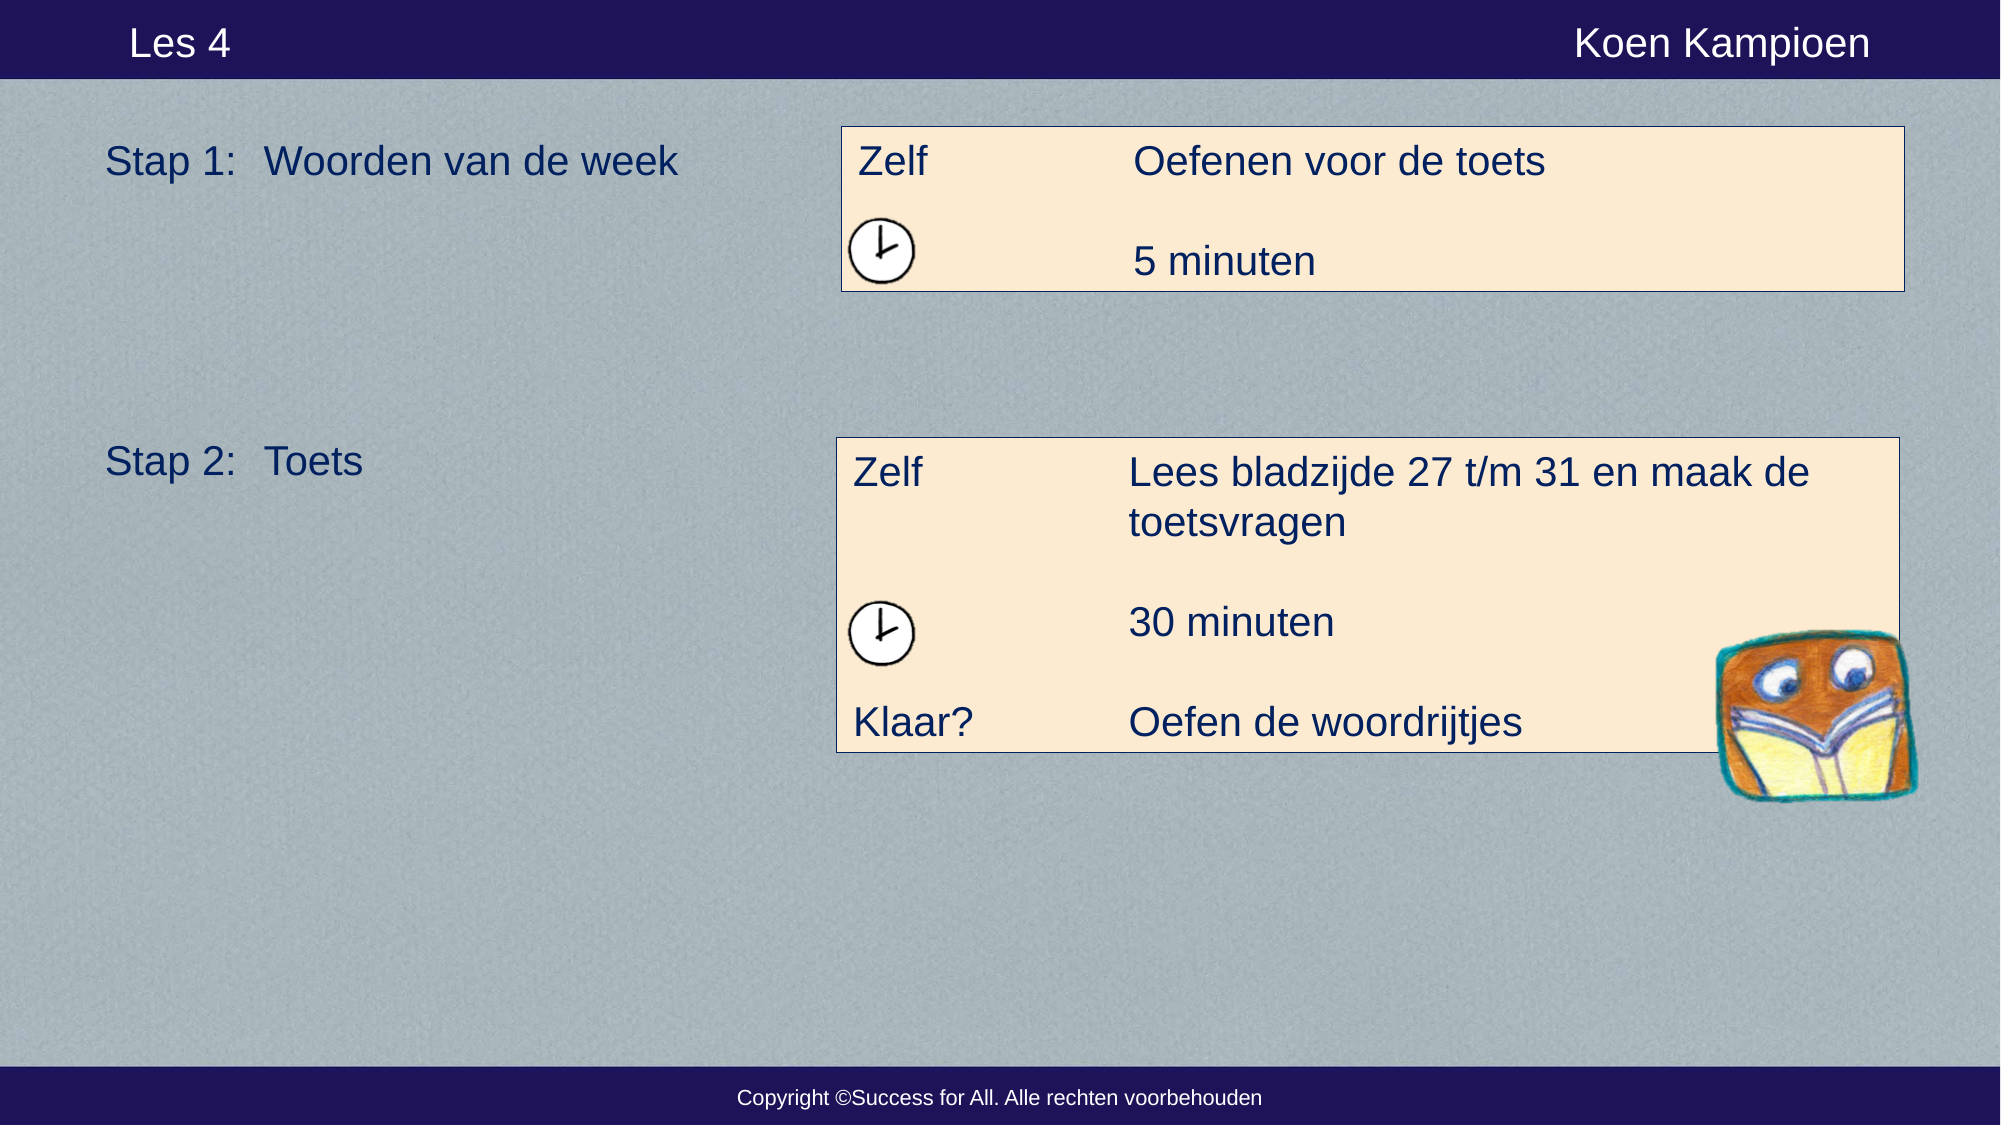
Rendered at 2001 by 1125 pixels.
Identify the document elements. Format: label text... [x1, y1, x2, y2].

text_box Koen Kampioen [999, 8, 1886, 73]
text_box Les 4 [114, 8, 354, 73]
picture [0, 0, 2001, 1125]
text_box Stap 1: Woorden van de week Stap 2: Toets [90, 126, 883, 842]
text_box Copyright ©Success for All. Alle rechten voorbehouden [0, 1076, 2000, 1125]
text_box Zelf Oefenen voor de toets 5 minuten [841, 126, 1905, 292]
text_box Zelf Lees bladzijde 27 t/m 31 en maak de toetsvragen 30 minuten Klaar? Oefen de woordrijtjes [836, 437, 1900, 753]
